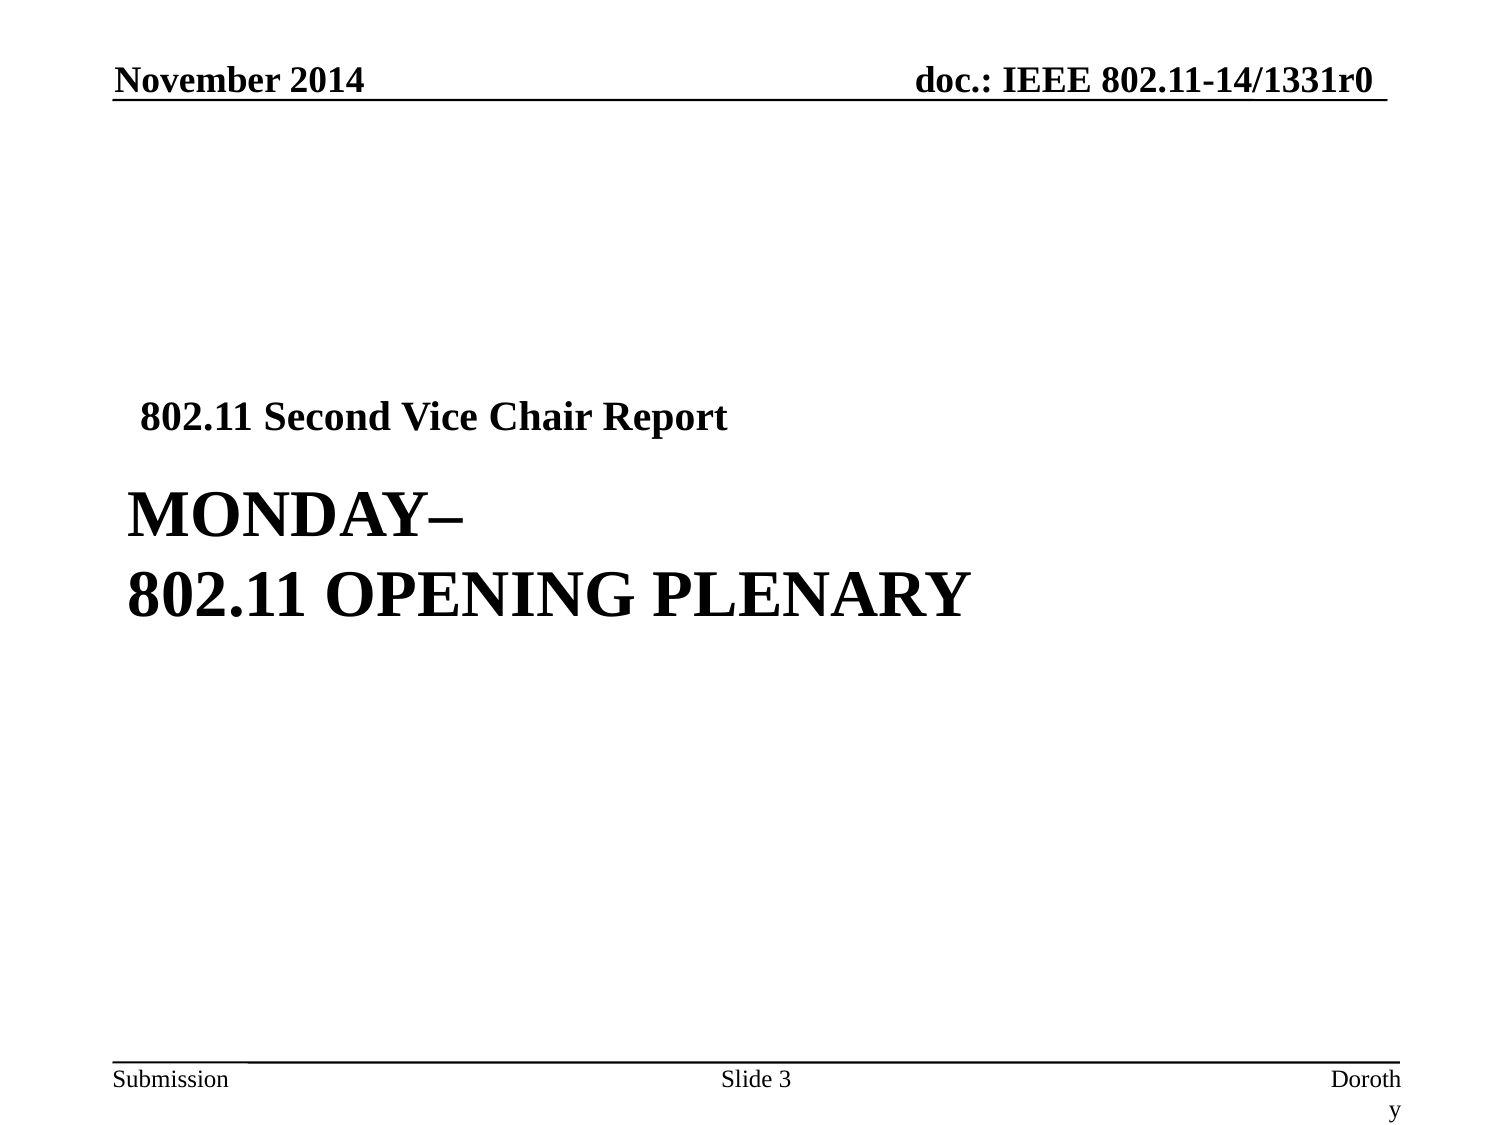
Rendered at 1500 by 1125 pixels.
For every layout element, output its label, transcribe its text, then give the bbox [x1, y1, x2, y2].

list 802.11 Second Vice Chair Report [124, 199, 1401, 447]
footer Dorothy Stanley (Aruba Networks) [1324, 1061, 1402, 1093]
slide_number Slide 3 [712, 1061, 800, 1093]
title Monday– 802.11 Opening Plenary [112, 462, 1388, 687]
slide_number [114, 54, 401, 101]
